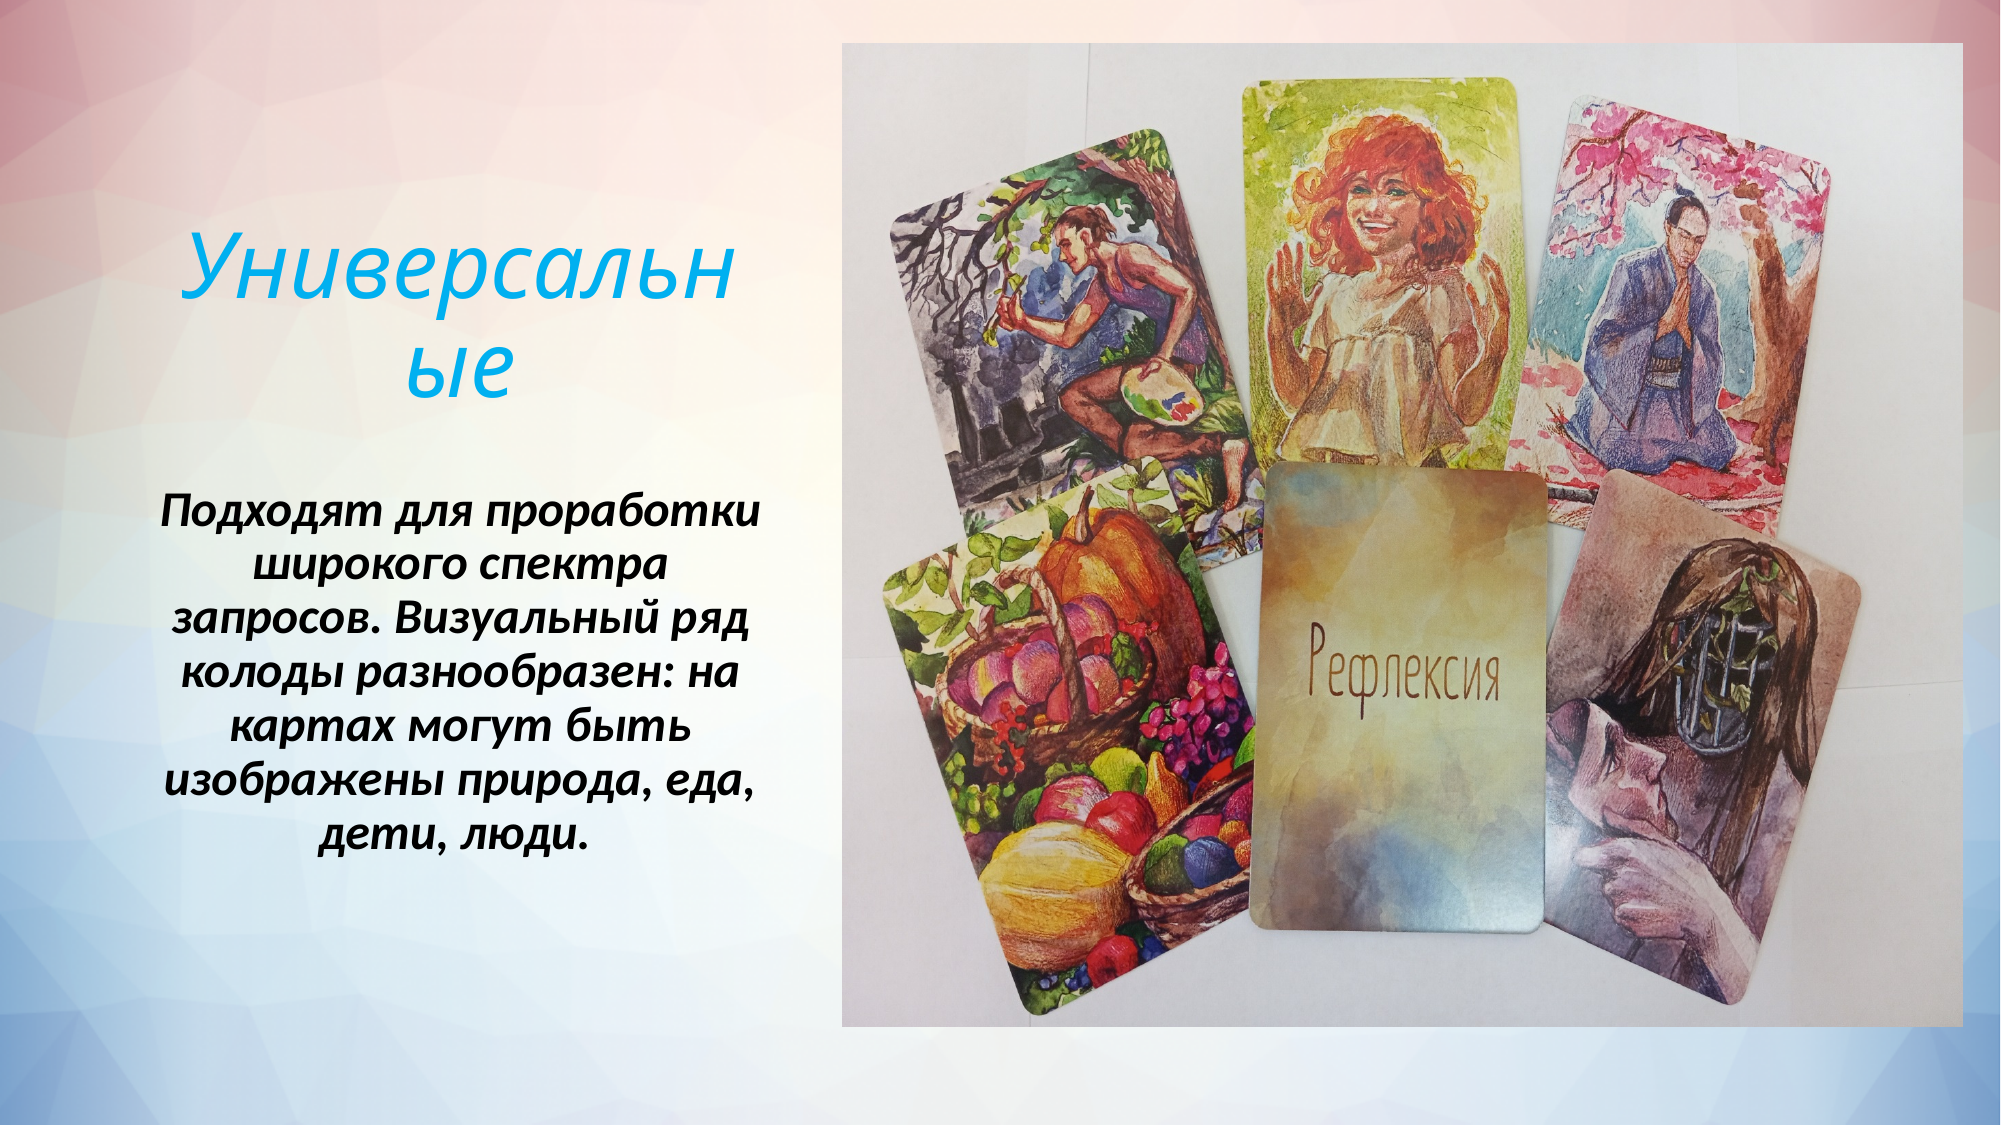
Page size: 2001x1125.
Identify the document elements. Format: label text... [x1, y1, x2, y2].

list Подходят для проработки широкого спектра запросов. Визуальный ряд колоды разнообразен: на картах могут быть изображены природа, еда, дети, люди. [137, 475, 783, 963]
title Универсальные [137, 135, 783, 475]
picture [0, 0, 2001, 1125]
